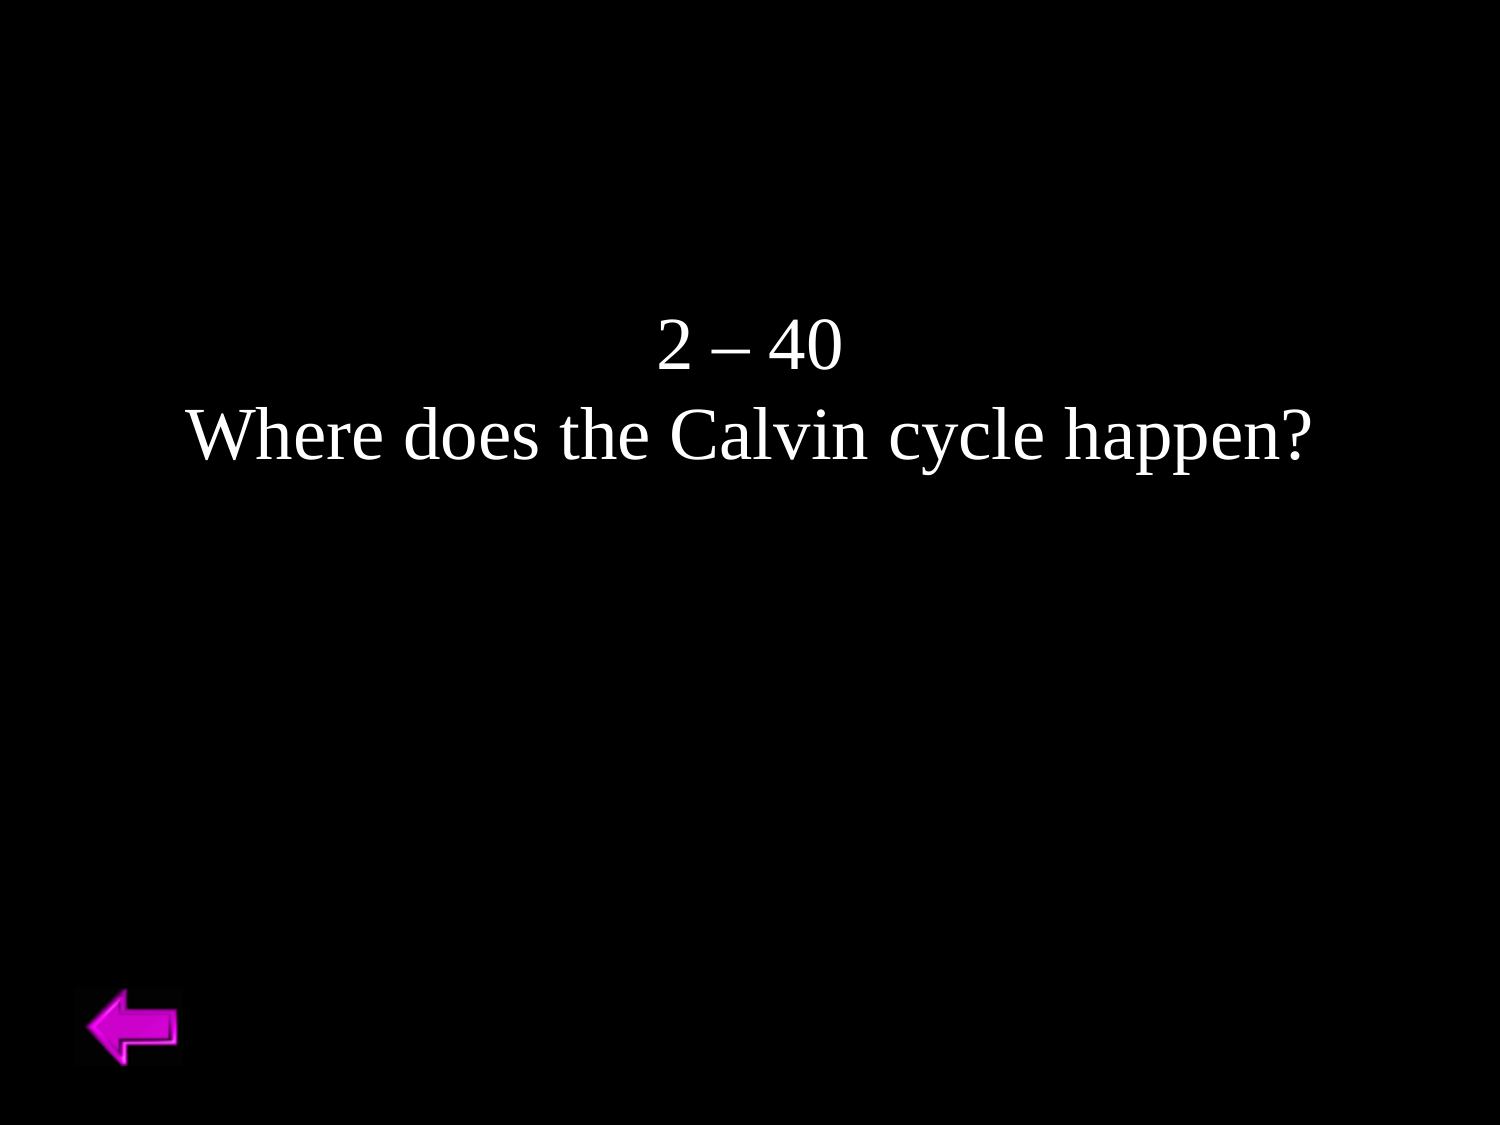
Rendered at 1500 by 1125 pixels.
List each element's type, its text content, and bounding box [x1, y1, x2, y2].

picture [74, 987, 183, 1066]
text_box 2 – 40 Where does the Calvin cycle happen? [12, 287, 1488, 483]
